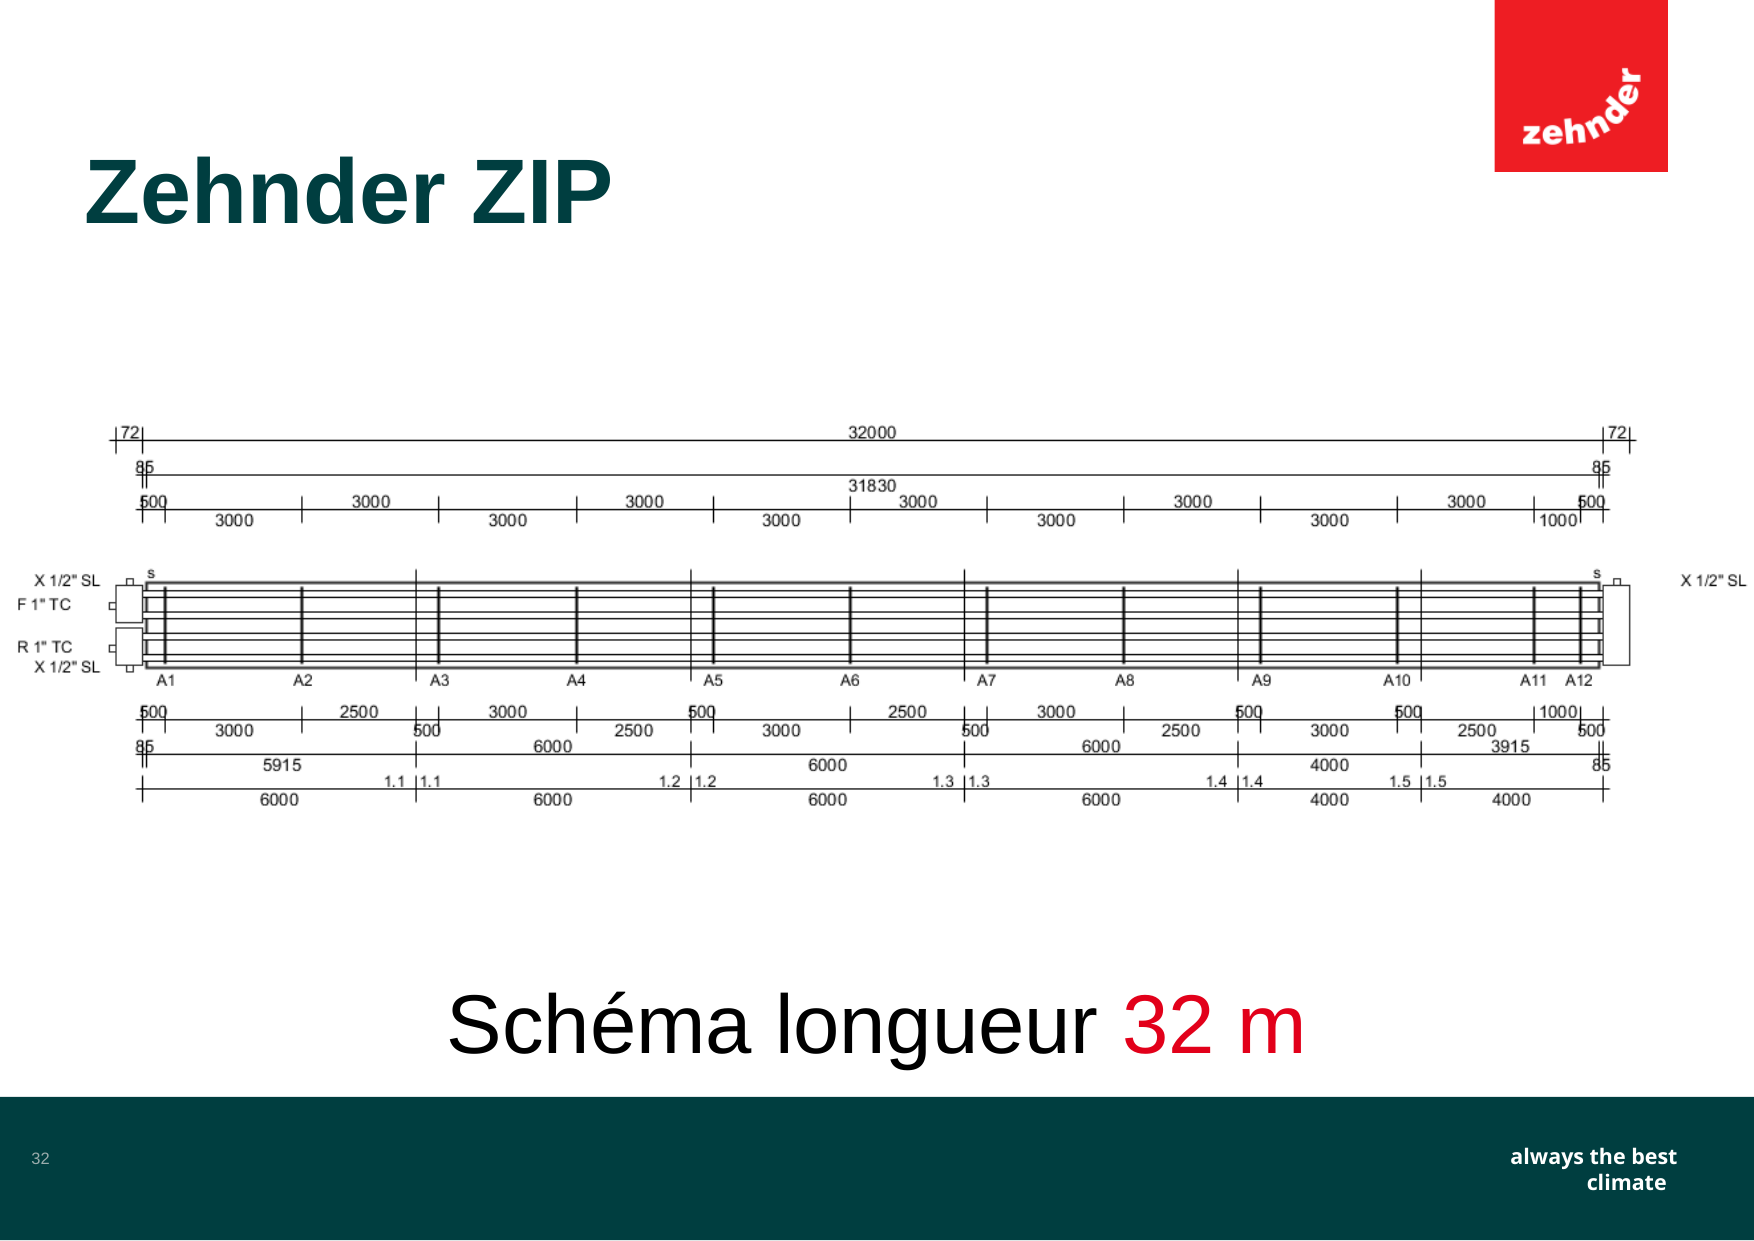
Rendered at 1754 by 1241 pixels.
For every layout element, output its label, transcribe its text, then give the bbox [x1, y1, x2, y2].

text_box Schéma longueur 32 m [431, 962, 1323, 1078]
title Zehnder ZIP [70, 136, 1583, 207]
picture [0, 416, 1754, 831]
